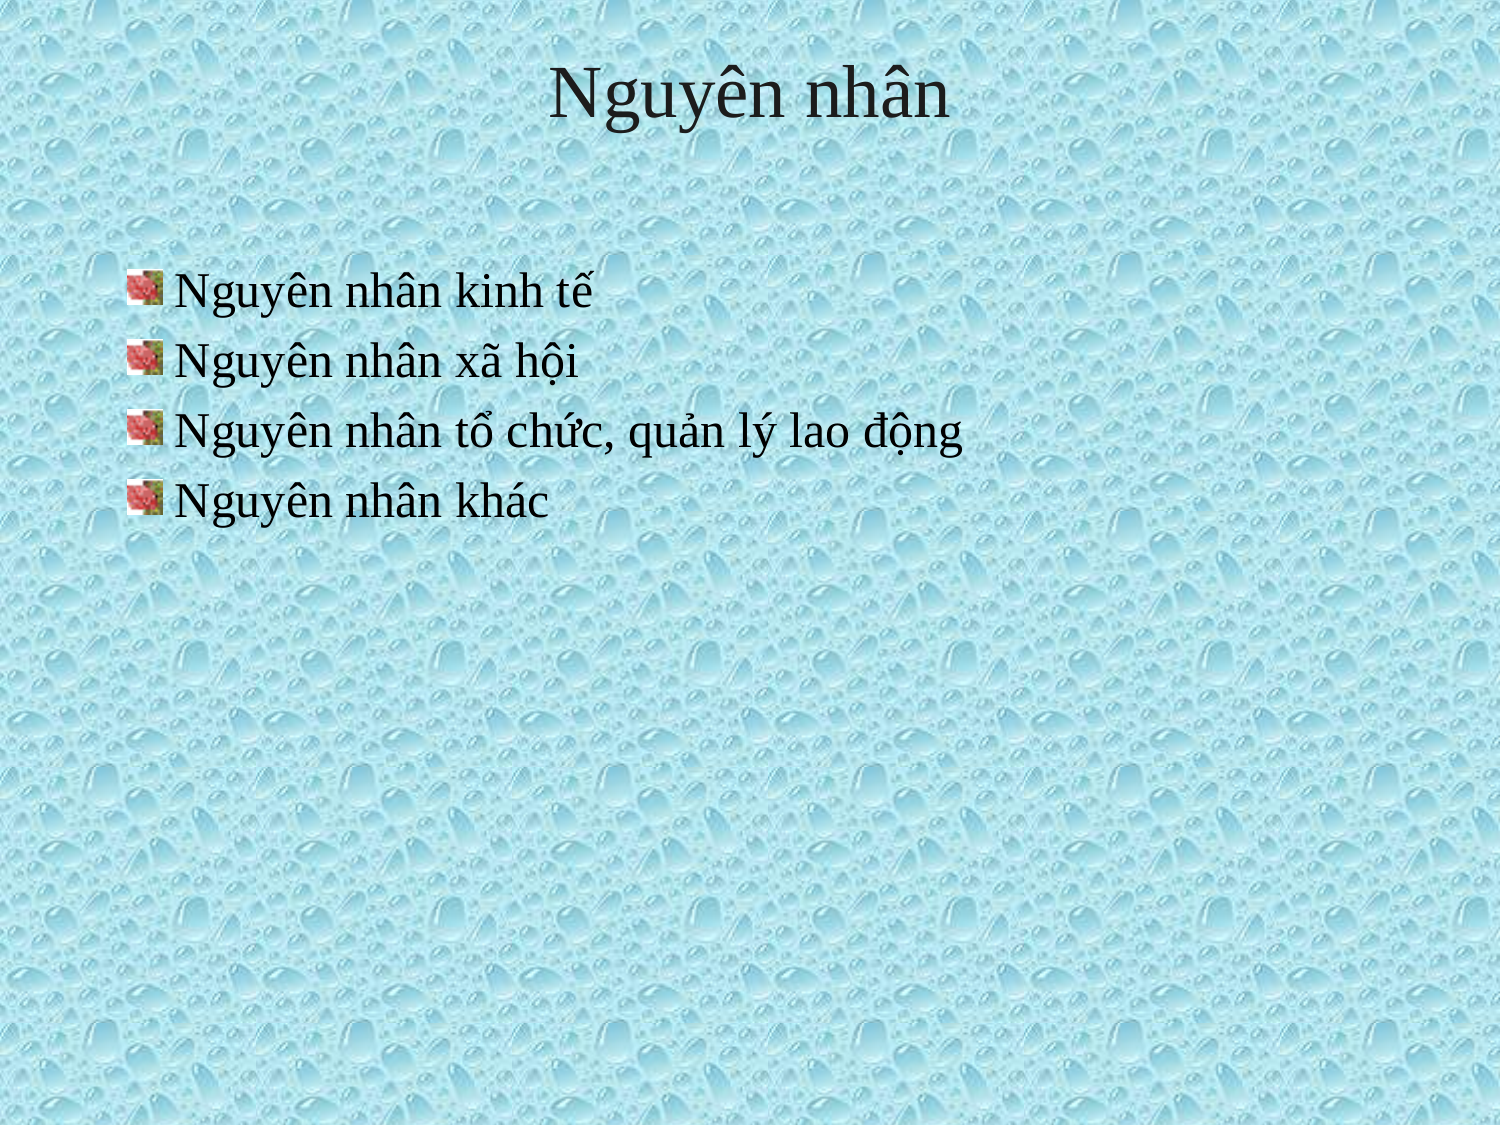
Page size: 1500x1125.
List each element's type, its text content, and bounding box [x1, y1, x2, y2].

subtitle Nguyên nhân kinh tế Nguyên nhân xã hội Nguyên nhân tổ chức, quản lý lao động Nguyên nhân khác [112, 249, 1401, 976]
picture [0, 0, 1500, 1125]
title Nguyên nhân [112, 0, 1388, 176]
